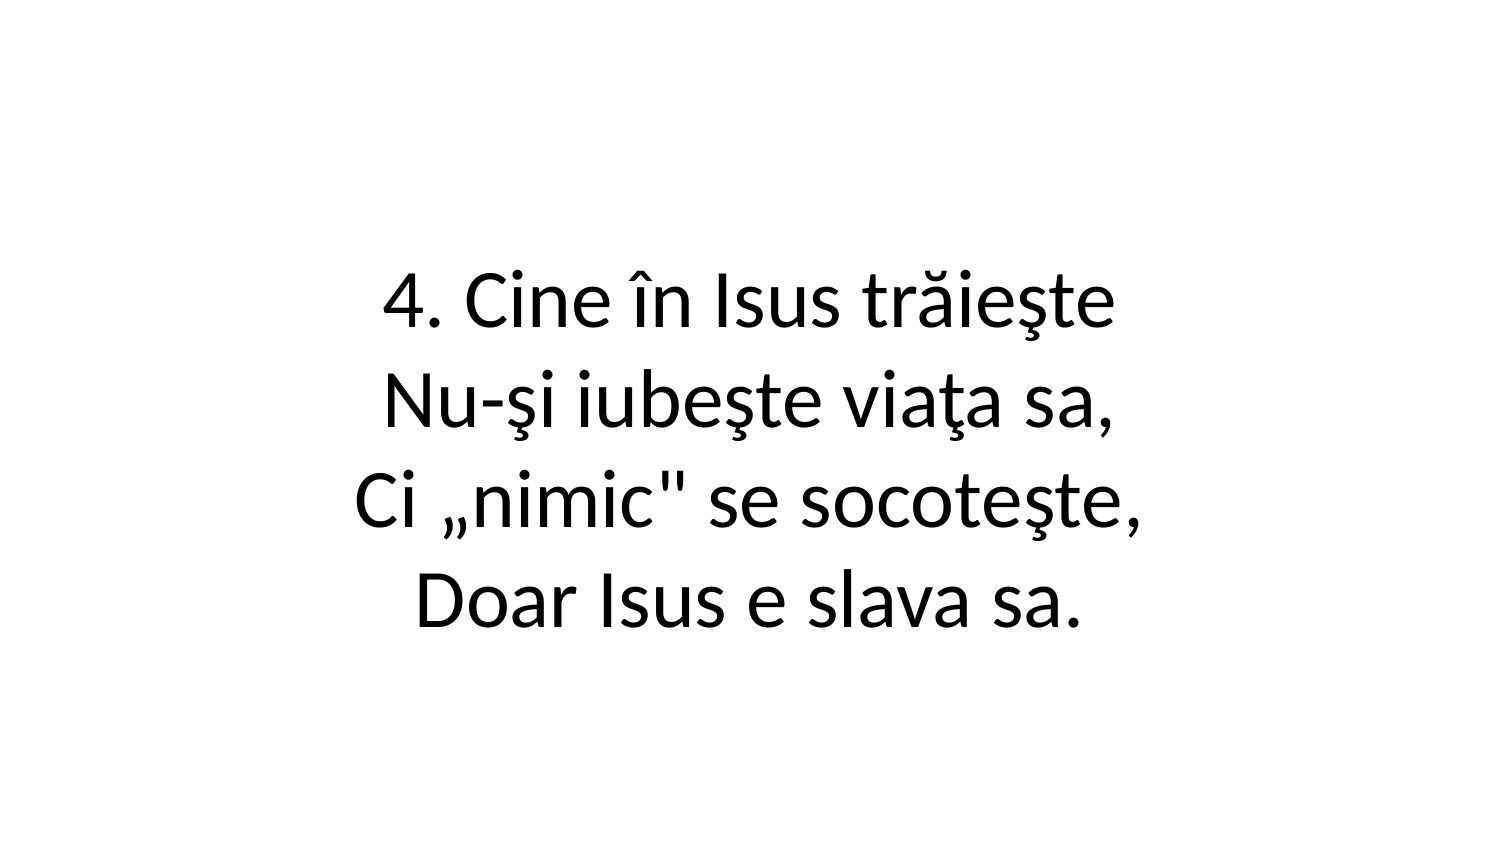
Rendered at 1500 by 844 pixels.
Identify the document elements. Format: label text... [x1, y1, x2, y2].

text_box 4. Cine în Isus trăieşte Nu-şi iubeşte viaţa sa, Ci „nimic" se socoteşte, Doar Isus e slava sa. [340, 192, 1160, 652]
